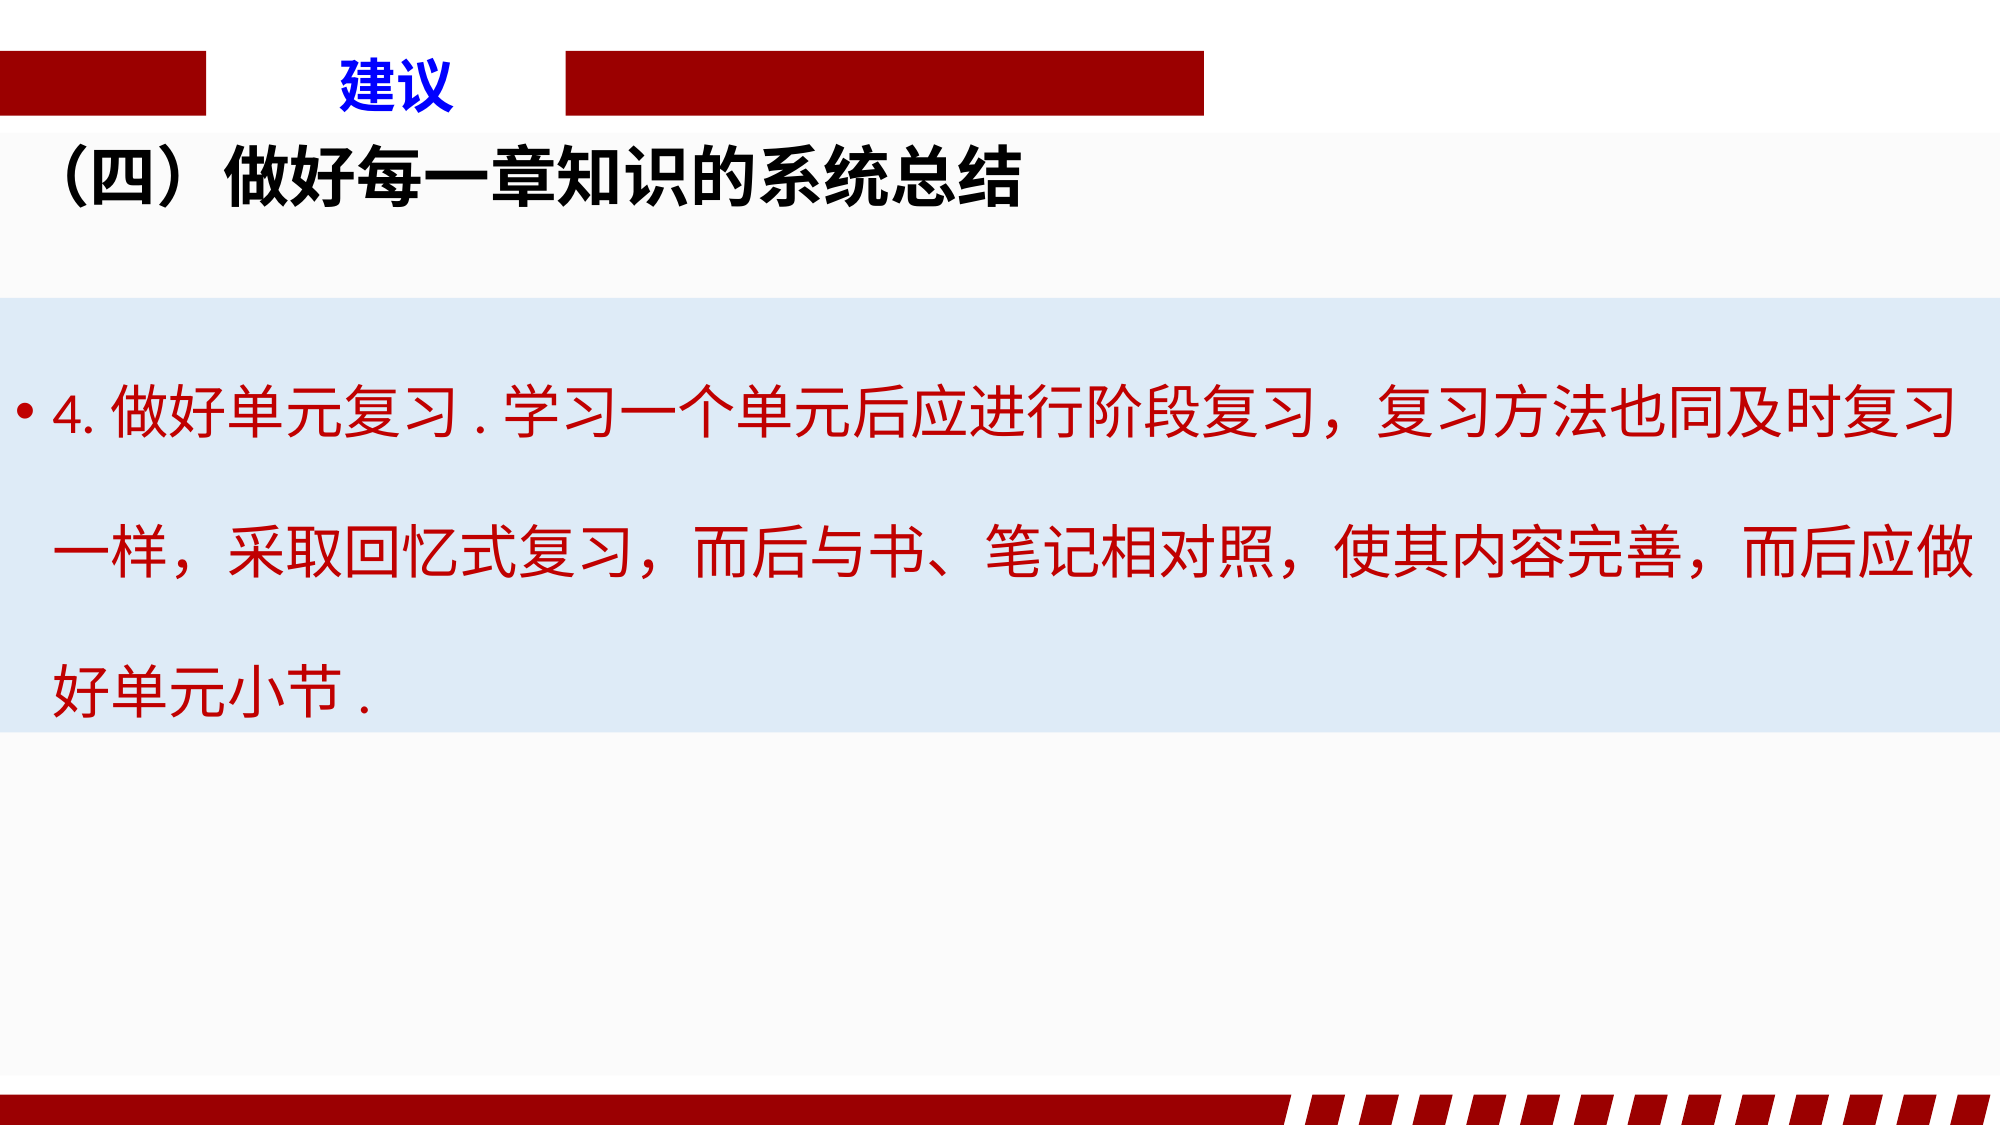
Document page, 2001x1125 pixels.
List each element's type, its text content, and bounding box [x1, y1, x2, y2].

text_box [1303, 1093, 1347, 1125]
text_box [566, 50, 1205, 117]
text_box [1895, 1093, 1938, 1125]
text_box [1465, 1093, 1508, 1125]
text_box [1733, 1093, 1777, 1125]
text_box [1572, 1093, 1616, 1125]
text_box [83, 670, 1897, 769]
text_box [1680, 1093, 1723, 1125]
text_box [1841, 1093, 1885, 1125]
text_box 4.做好单元复习.学习一个单元后应进行阶段复习，复习方法也同及时复习一样，采取回忆式复习，而后与书、笔记相对照，使其内容完善，而后应做好单元小节. [0, 297, 2000, 733]
text_box [1518, 1093, 1562, 1125]
text_box 建议 [227, 41, 566, 127]
text_box （四）做好每一章知识的系统总结 [8, 127, 2000, 222]
text_box [1411, 1093, 1454, 1125]
text_box [1357, 1093, 1401, 1125]
text_box [0, 1093, 1293, 1125]
text_box [1626, 1093, 1670, 1125]
text_box [1949, 1093, 1992, 1125]
text_box [0, 50, 207, 117]
text_box [1787, 1093, 1831, 1125]
